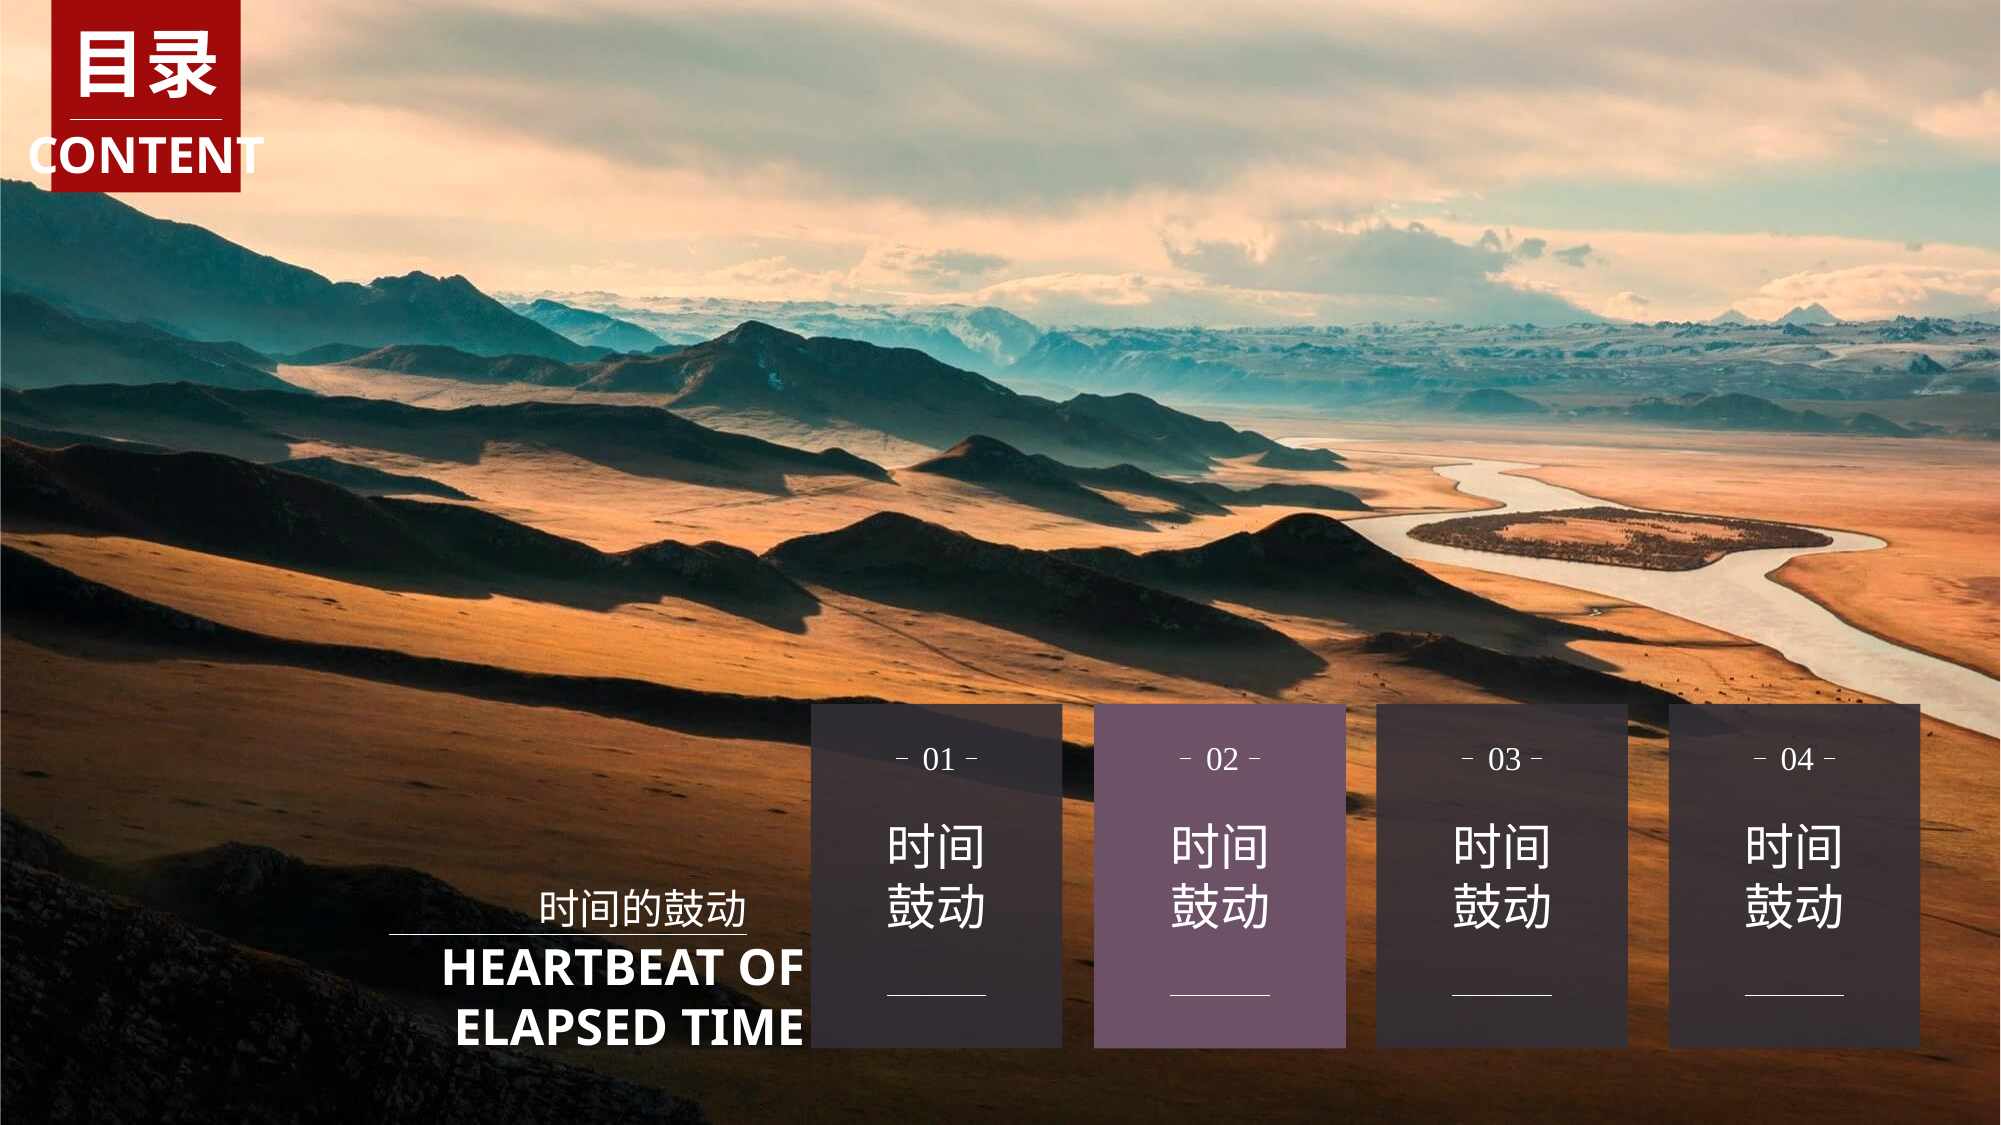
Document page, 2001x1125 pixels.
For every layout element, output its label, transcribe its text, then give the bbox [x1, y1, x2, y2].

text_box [1461, 730, 1543, 786]
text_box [1179, 730, 1261, 786]
text_box [1375, 703, 1629, 1049]
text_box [1754, 730, 1835, 786]
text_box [388, 850, 763, 1065]
picture [37, 143, 51, 167]
picture [0, 0, 2001, 1125]
text_box [1668, 703, 1921, 1049]
text_box 时间 鼓动 [1729, 808, 1860, 943]
text_box 时间 鼓动 [871, 808, 1002, 943]
text_box [1093, 703, 1347, 1049]
text_box 时间 鼓动 [1437, 808, 1568, 943]
text_box [810, 703, 1063, 1049]
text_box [896, 730, 977, 786]
text_box 时间 鼓动 [1155, 808, 1285, 943]
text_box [51, 0, 241, 193]
